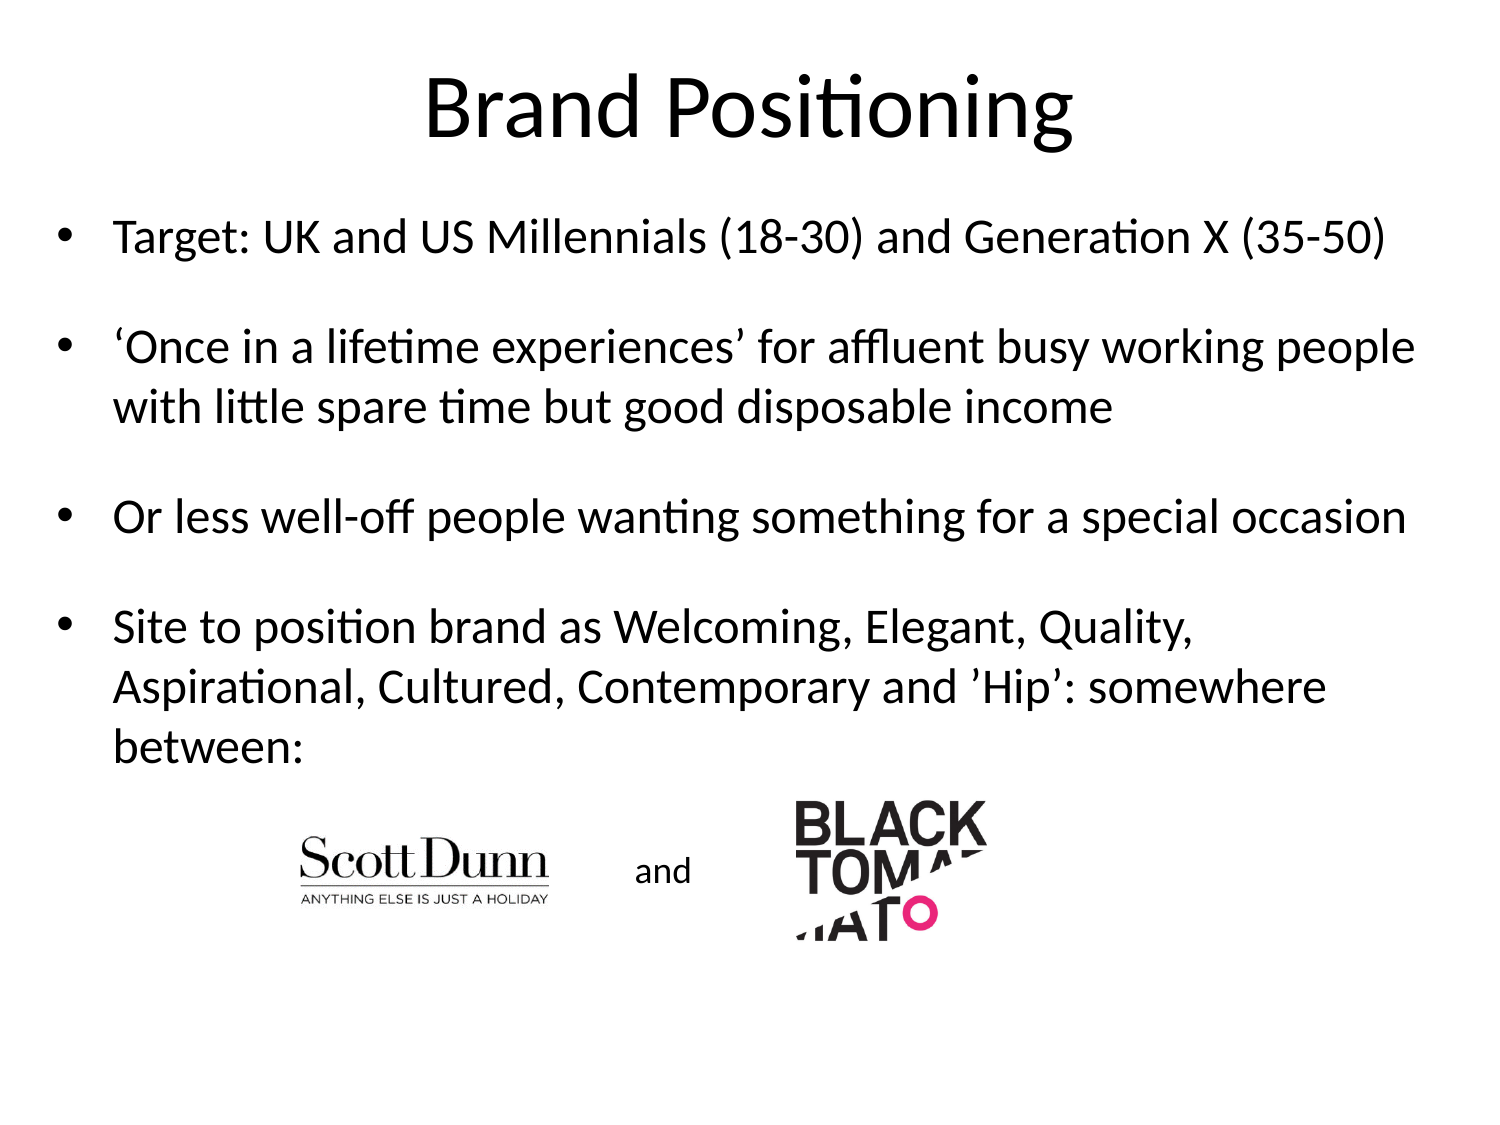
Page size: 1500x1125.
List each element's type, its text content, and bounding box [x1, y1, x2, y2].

text_box and [619, 838, 707, 899]
picture [299, 779, 549, 963]
title Brand Positioning [75, 7, 1425, 195]
list Target: UK and US Millennials (18-30) and Generation X (35-50) ‘Once in a lifetime experiences’ for affluent busy working people with little spare time but good disposable income Or less well-off people wanting something for a special occasion Site to position brand as Welcoming, Elegant, Quality, Aspirational, Cultured, Contemporary and ’Hip’: somewhere between: [41, 196, 1459, 1005]
picture [796, 774, 987, 966]
